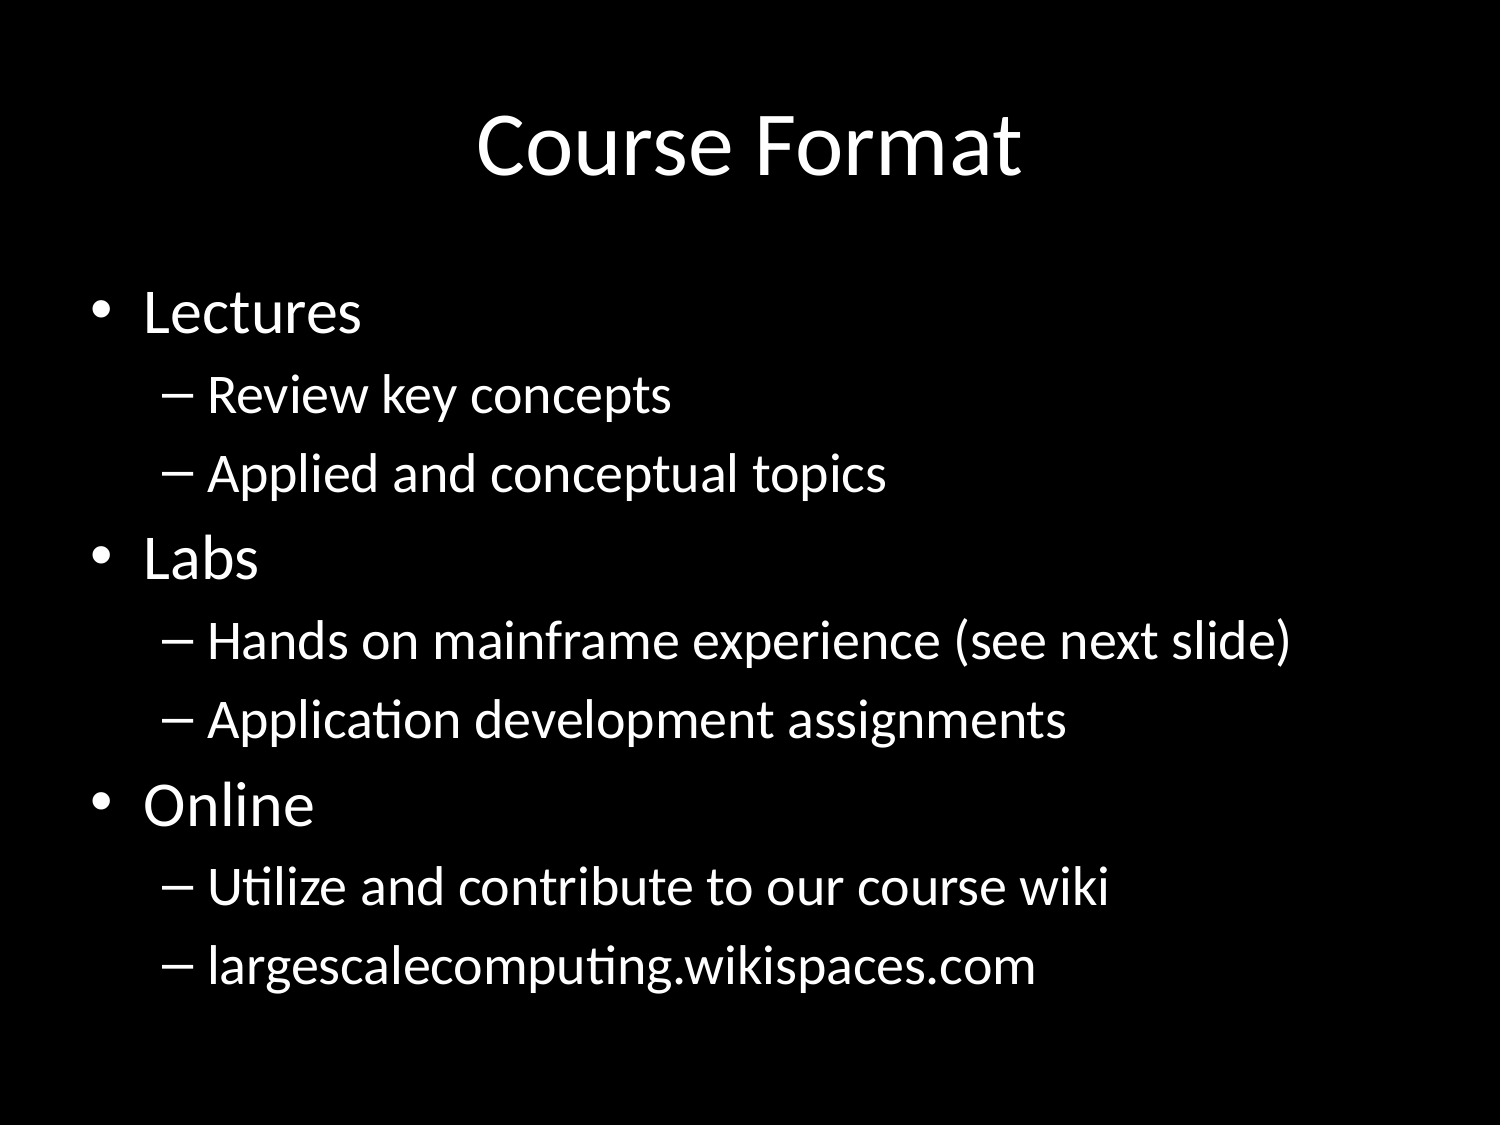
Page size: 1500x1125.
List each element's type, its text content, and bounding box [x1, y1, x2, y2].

title Course Format [75, 45, 1425, 233]
list Lectures Review key concepts Applied and conceptual topics Labs Hands on mainframe experience (see next slide) Application development assignments Online Utilize and contribute to our course wiki largescalecomputing.wikispaces.com [75, 262, 1425, 1005]
